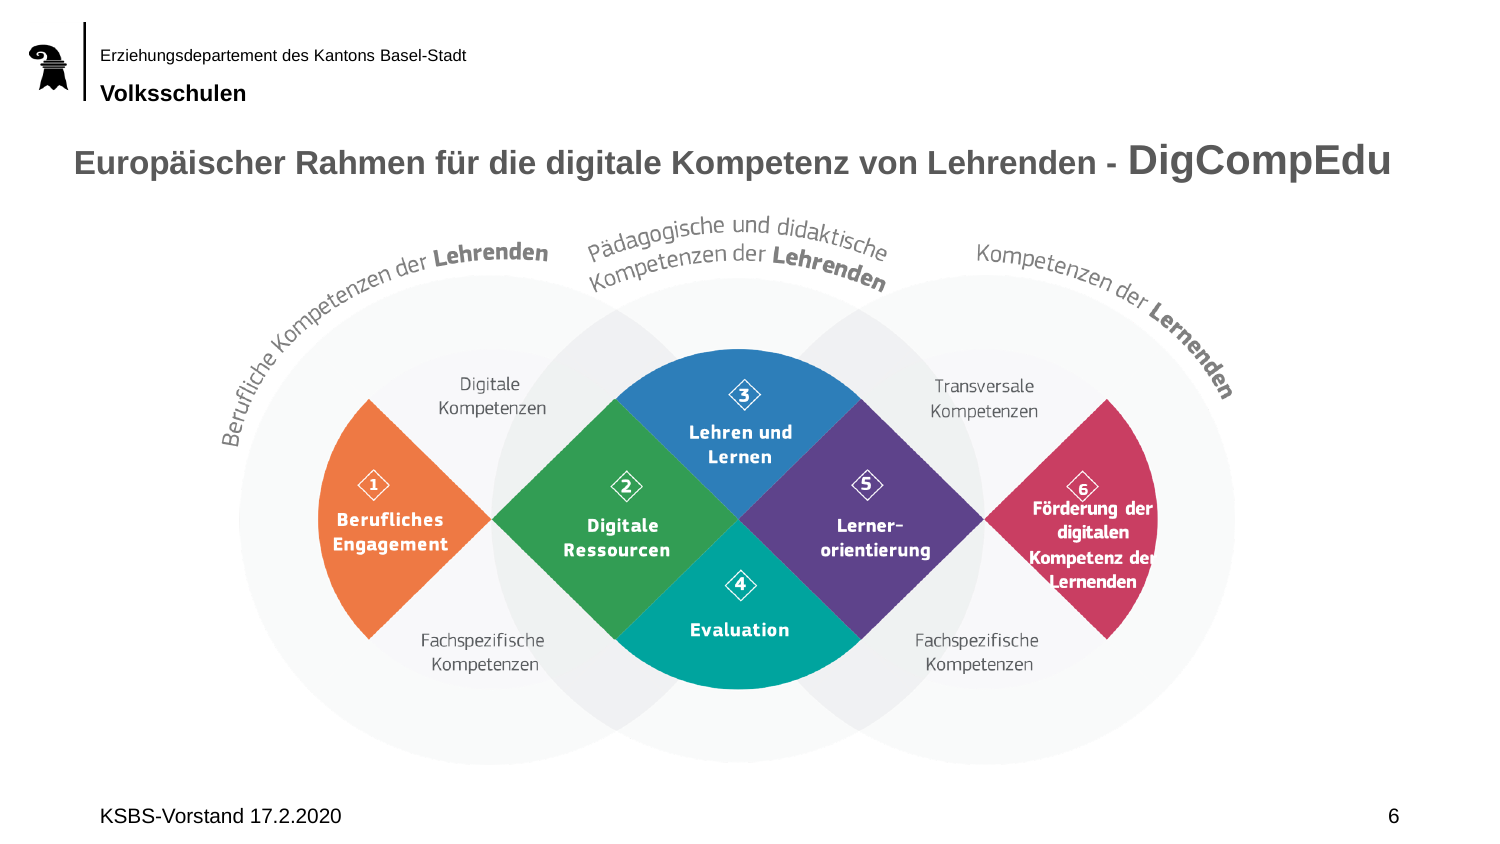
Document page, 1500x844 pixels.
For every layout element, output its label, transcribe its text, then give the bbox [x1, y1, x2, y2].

picture [221, 215, 1242, 765]
text_box Europäischer Rahmen für die digitale Kompetenz von Lehrenden - DigCompEdu [58, 125, 1443, 191]
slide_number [99, 798, 426, 844]
picture [29, 22, 86, 101]
slide_number 6 [1388, 798, 1500, 844]
